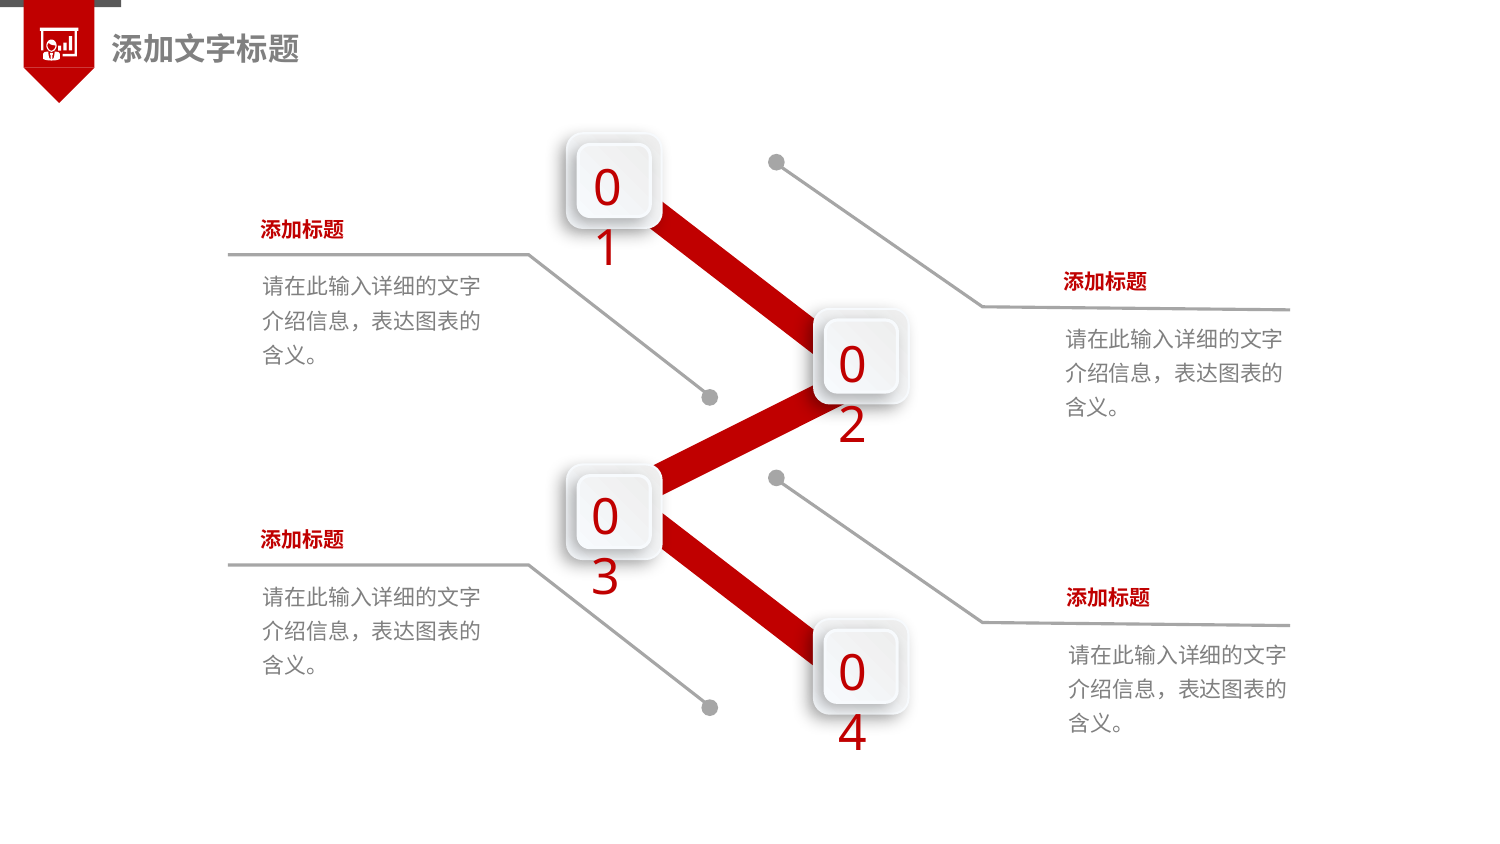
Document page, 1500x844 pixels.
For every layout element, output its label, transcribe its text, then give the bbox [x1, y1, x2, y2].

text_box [813, 626, 909, 770]
text_box 请在此输入详细的文字介绍信息，表达图表的含义。 [1050, 309, 1299, 427]
text_box [95, 0, 122, 8]
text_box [227, 565, 719, 717]
text_box 请在此输入详细的文字介绍信息，表达图表的含义。 [1053, 626, 1302, 743]
text_box 添加标题 [245, 519, 360, 560]
text_box [653, 392, 814, 494]
text_box [665, 515, 803, 655]
text_box 添加文字标题 [103, 24, 343, 71]
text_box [814, 310, 909, 462]
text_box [566, 133, 662, 254]
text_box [767, 153, 1291, 310]
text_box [227, 254, 719, 406]
text_box 添加标题 [245, 209, 360, 250]
text_box [0, 0, 23, 8]
text_box [662, 203, 806, 343]
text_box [23, 0, 95, 104]
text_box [566, 464, 662, 565]
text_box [767, 469, 1291, 626]
